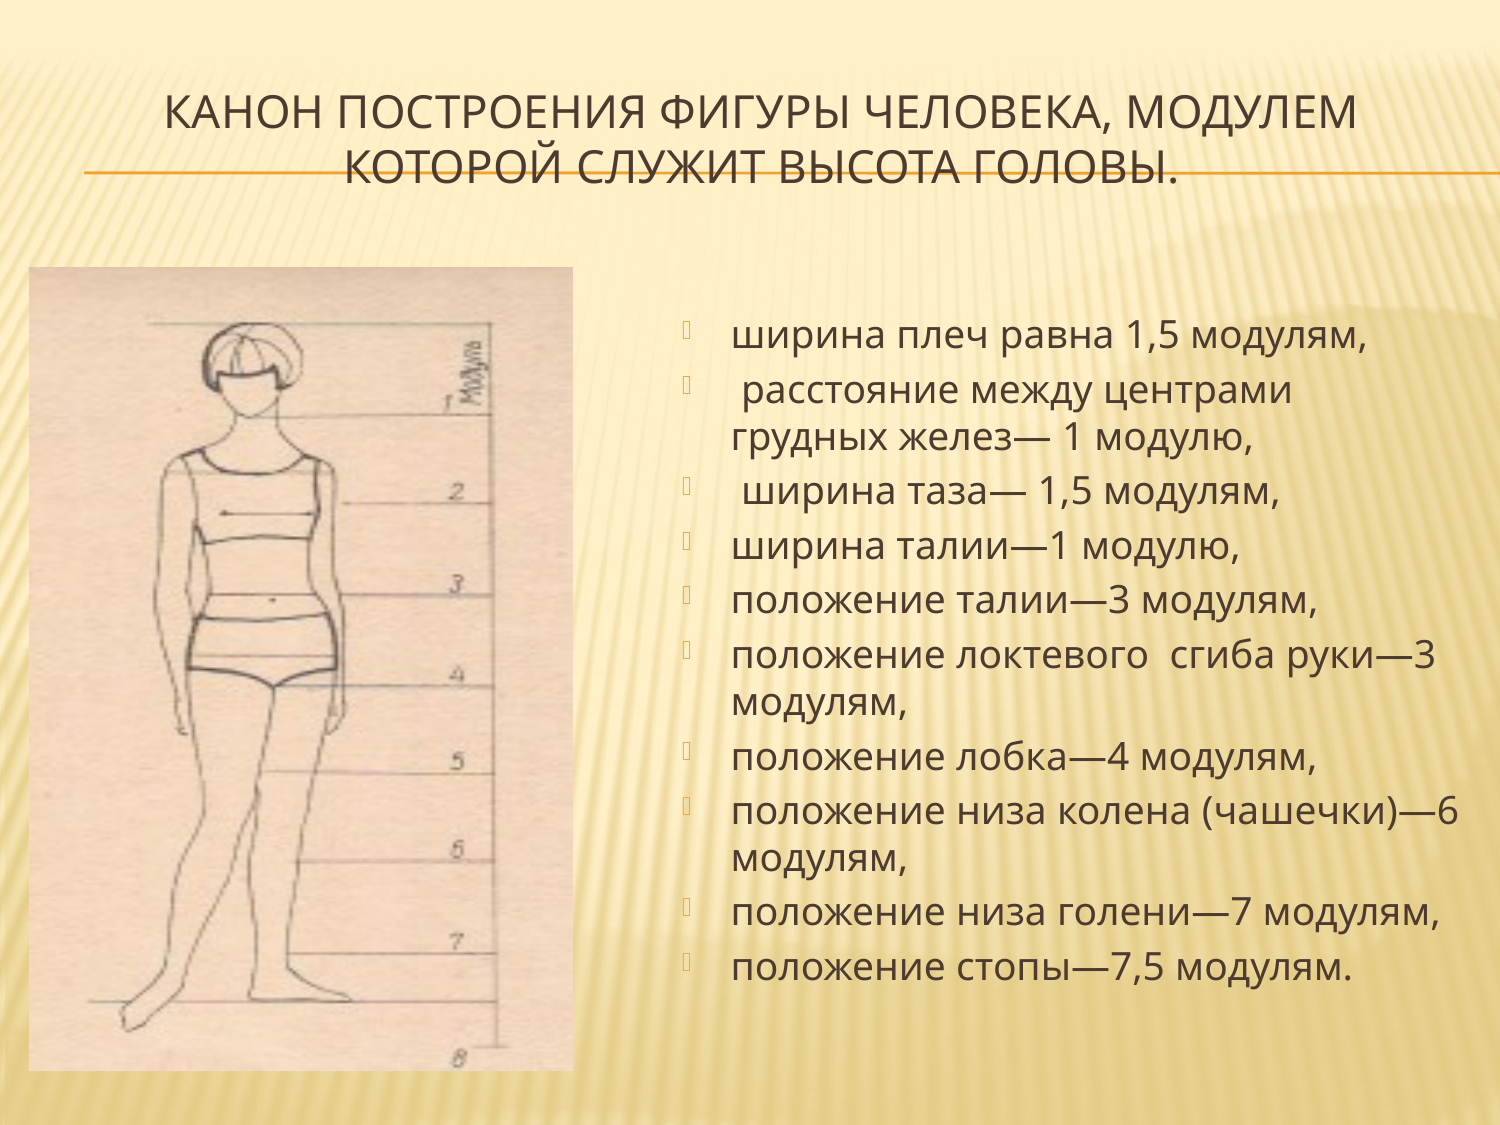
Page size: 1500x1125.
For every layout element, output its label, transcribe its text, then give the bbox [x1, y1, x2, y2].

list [29, 266, 574, 1071]
list ширина плеч равна 1,5 модулям, расстояние между центрами грудных желез— 1 модулю, ширина таза— 1,5 модулям, ширина талии—1 модулю, положение талии—3 модулям, положение локтевого сгиба руки—3 модулям, положение лобка—4 модулям, положение низа колена (чашечки)—6 модулям, положение низа голени—7 модулям, положение стопы—7,5 модулям. [667, 302, 1475, 1038]
title канон построения фигуры человека, модулем которой служит высота головы. [49, 75, 1475, 256]
